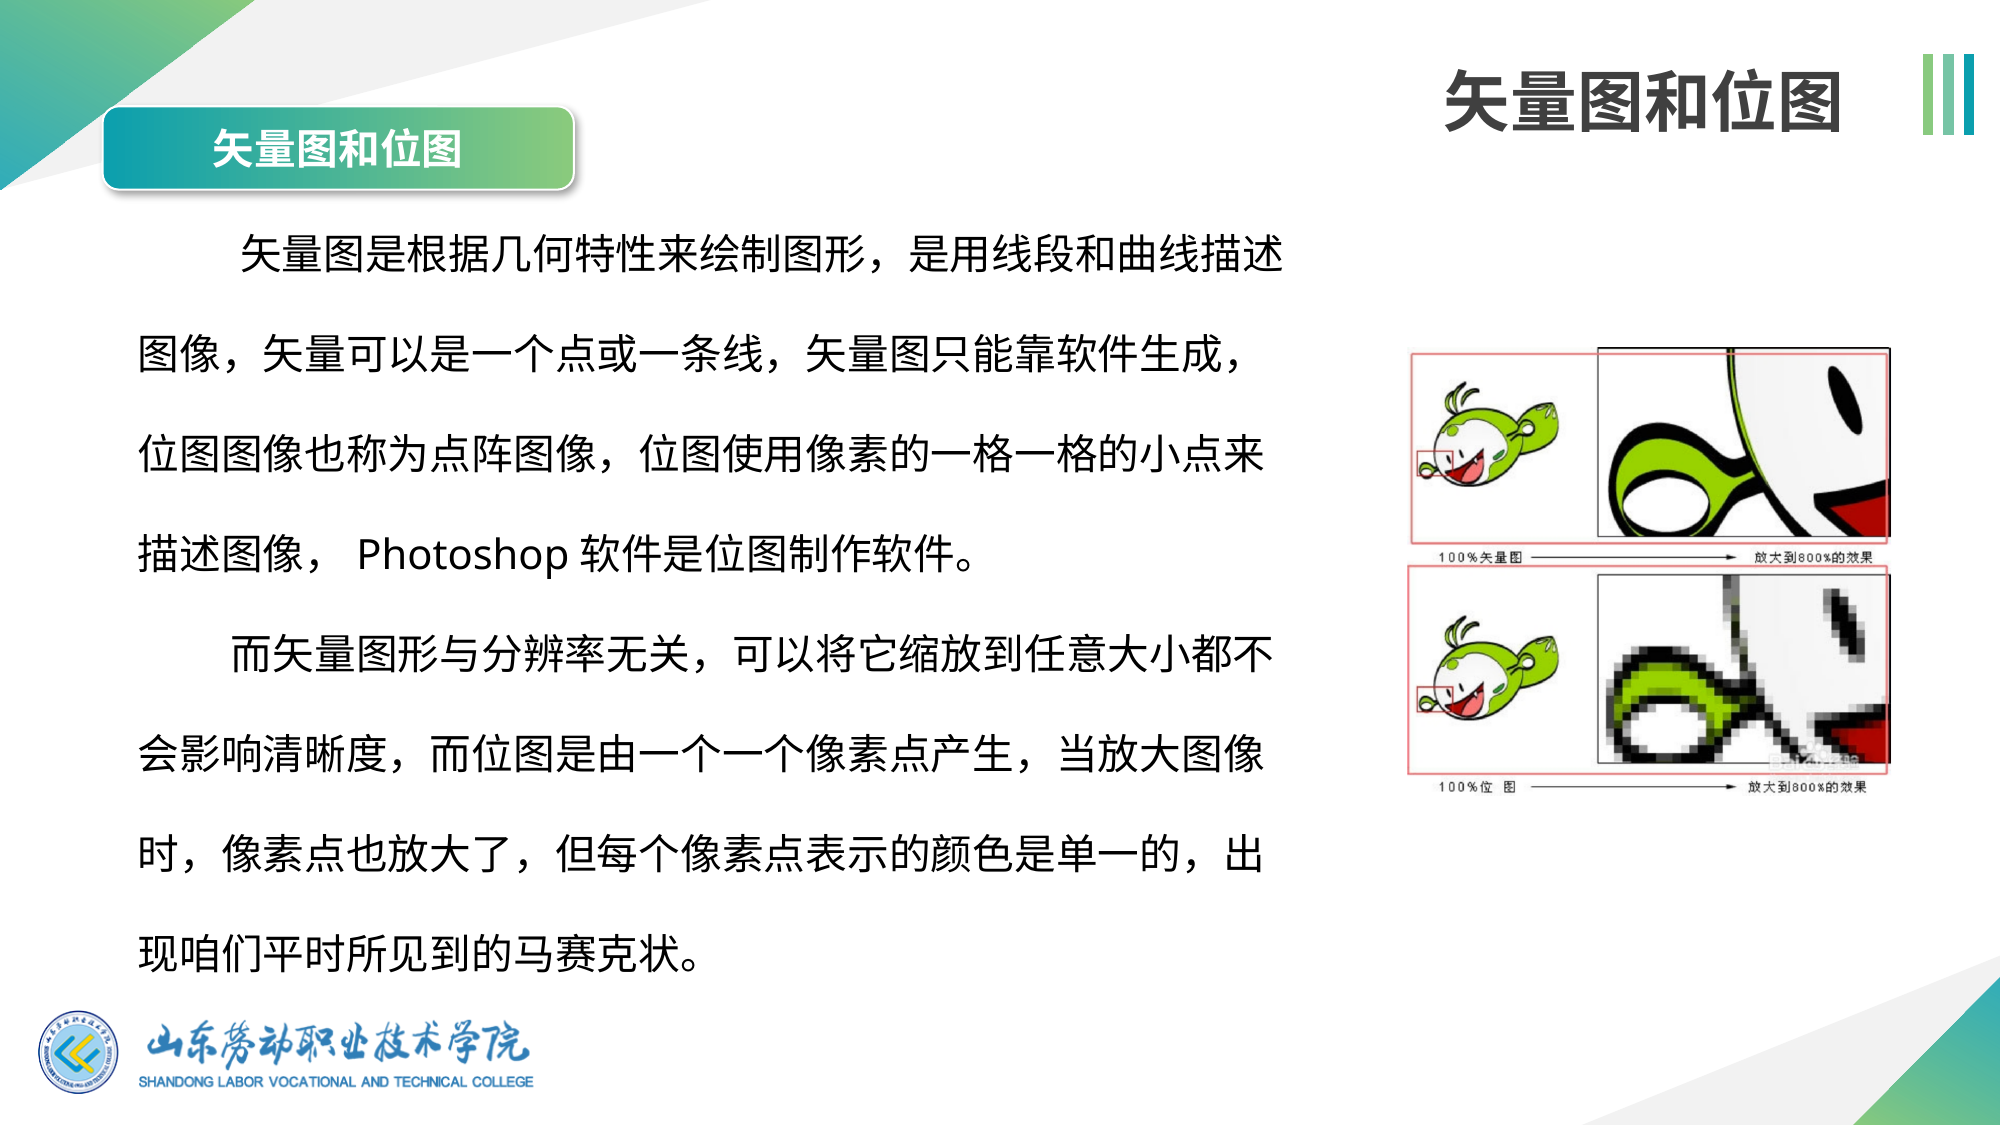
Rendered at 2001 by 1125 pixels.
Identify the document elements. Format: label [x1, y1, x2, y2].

text_box [0, 0, 2000, 1125]
picture [1396, 337, 1904, 796]
text_box [1928, 54, 1969, 136]
picture [38, 1010, 550, 1094]
text_box [102, 106, 574, 190]
